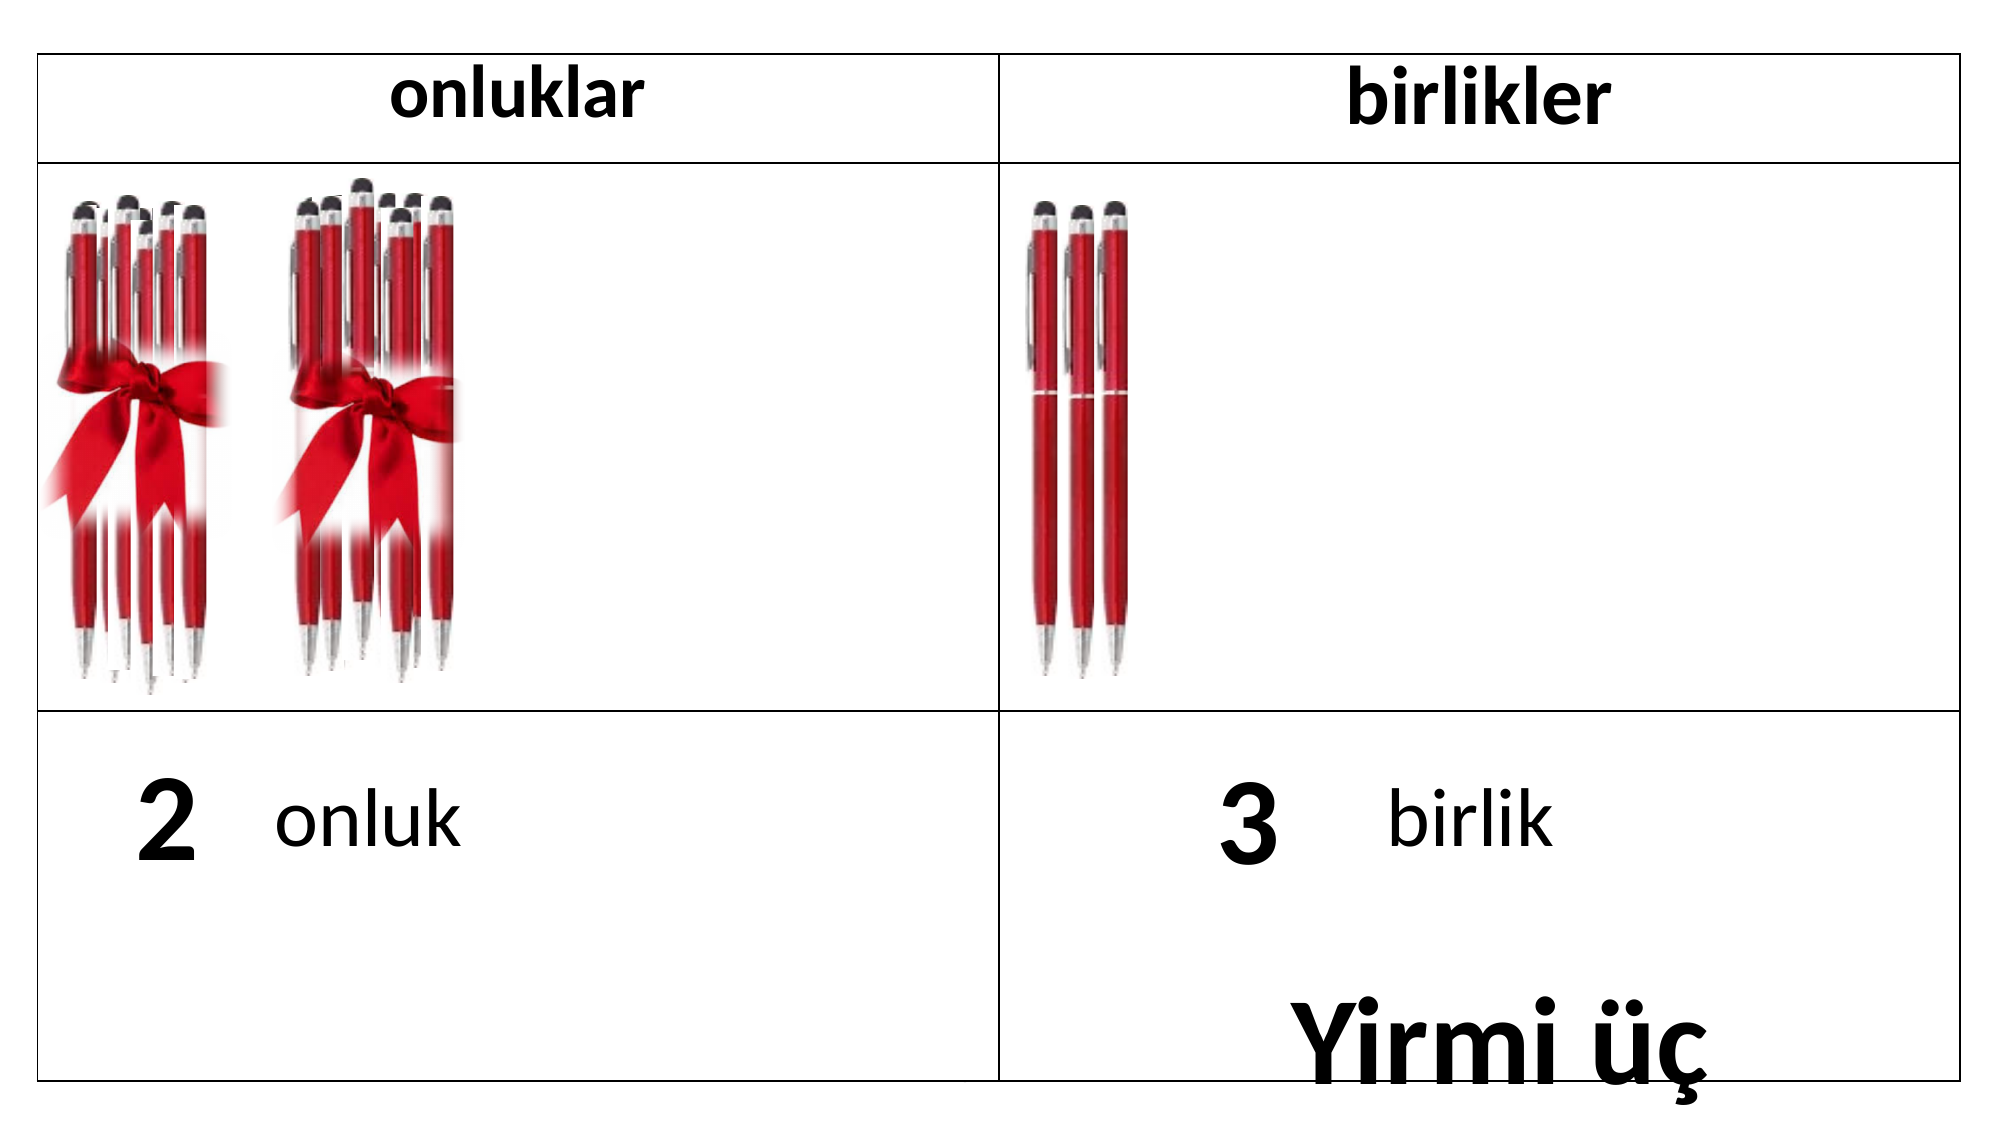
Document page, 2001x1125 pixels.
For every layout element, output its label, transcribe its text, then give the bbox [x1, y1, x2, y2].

table_cell [38, 164, 998, 710]
picture [1061, 201, 1128, 679]
table_cell [1000, 712, 1959, 1080]
table_header onluklar [38, 55, 998, 162]
table_header birlikler [1000, 55, 1959, 162]
table_cell [1000, 164, 1959, 710]
text_box 2 [120, 727, 245, 893]
text_box birlik [1371, 755, 1569, 871]
table_cell [38, 712, 998, 1080]
text_box 3 [1183, 732, 1383, 898]
picture [37, 195, 234, 695]
footer Kazım KAT [662, 1042, 1338, 1103]
text_box Yirmi üç [1276, 952, 1832, 1117]
picture [1024, 201, 1058, 676]
picture [270, 178, 467, 683]
text_box onluk [259, 755, 497, 871]
